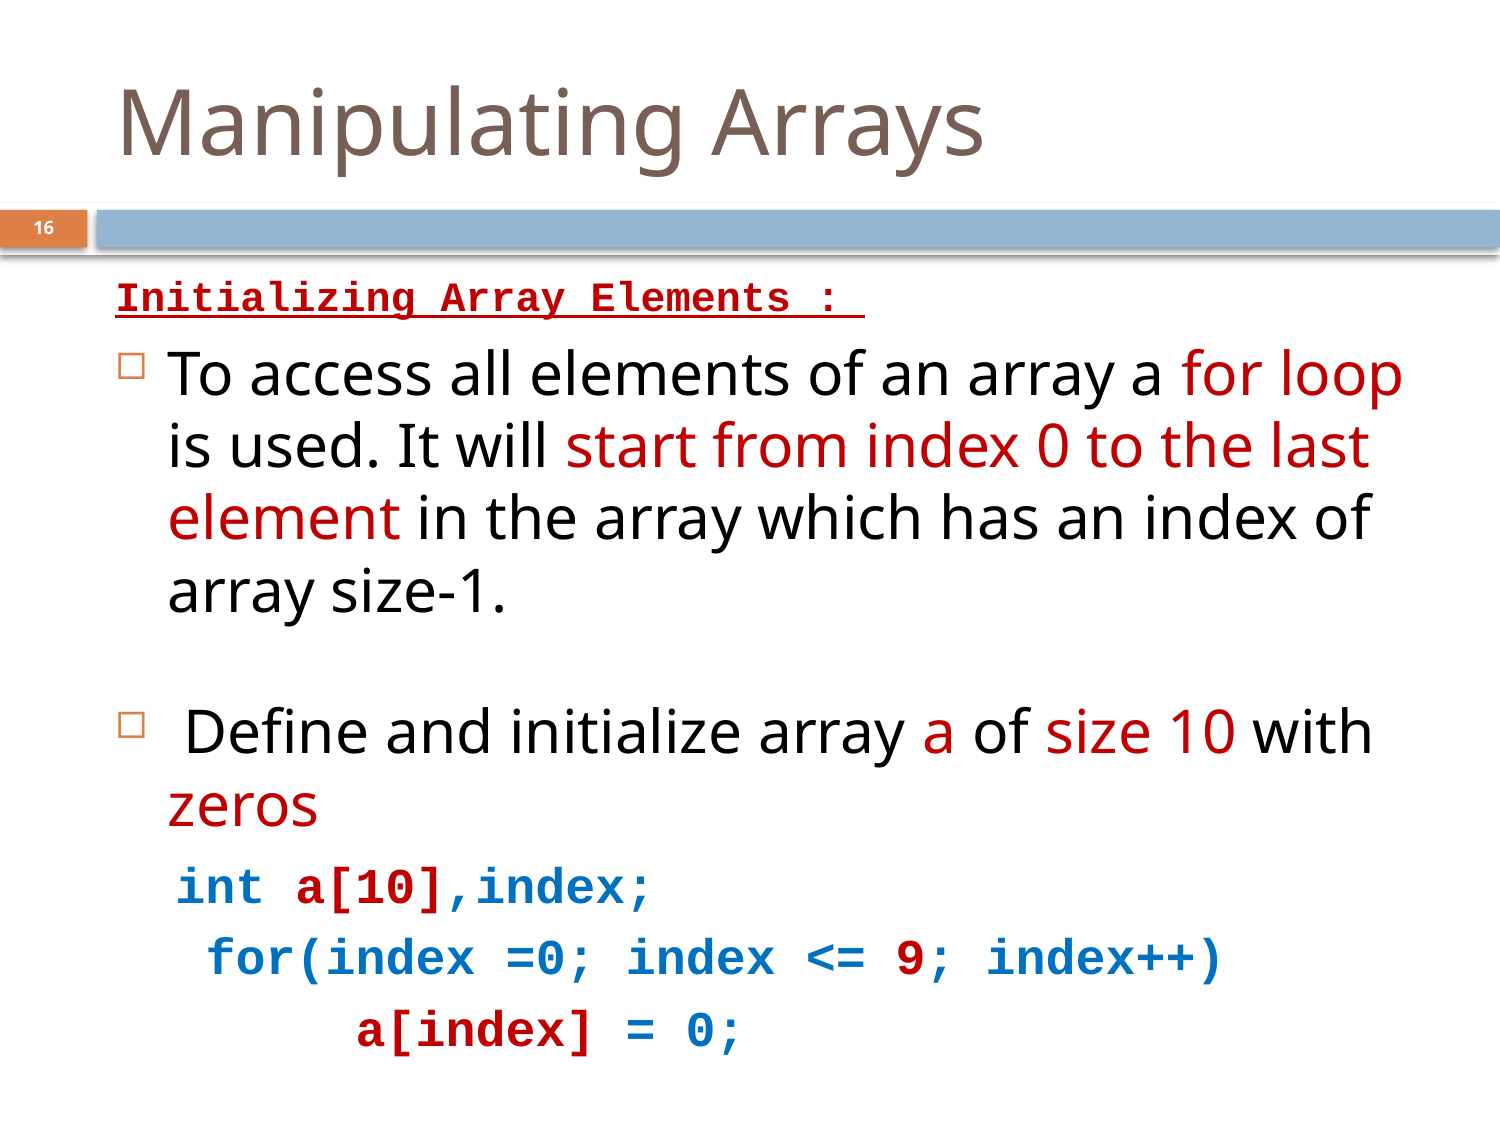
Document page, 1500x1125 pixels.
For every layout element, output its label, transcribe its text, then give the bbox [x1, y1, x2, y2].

list Initializing Array Elements : To access all elements of an array a for loop is used. It will start from index 0 to the last element in the array which has an index of array size-1. Define and initialize array a of size 10 with zeros int a[10],index; for(index =0; index <= 9; index++) a[index] = 0; [100, 262, 1439, 1001]
title Manipulating Arrays [100, 37, 1439, 201]
slide_number 16 [0, 208, 88, 249]
